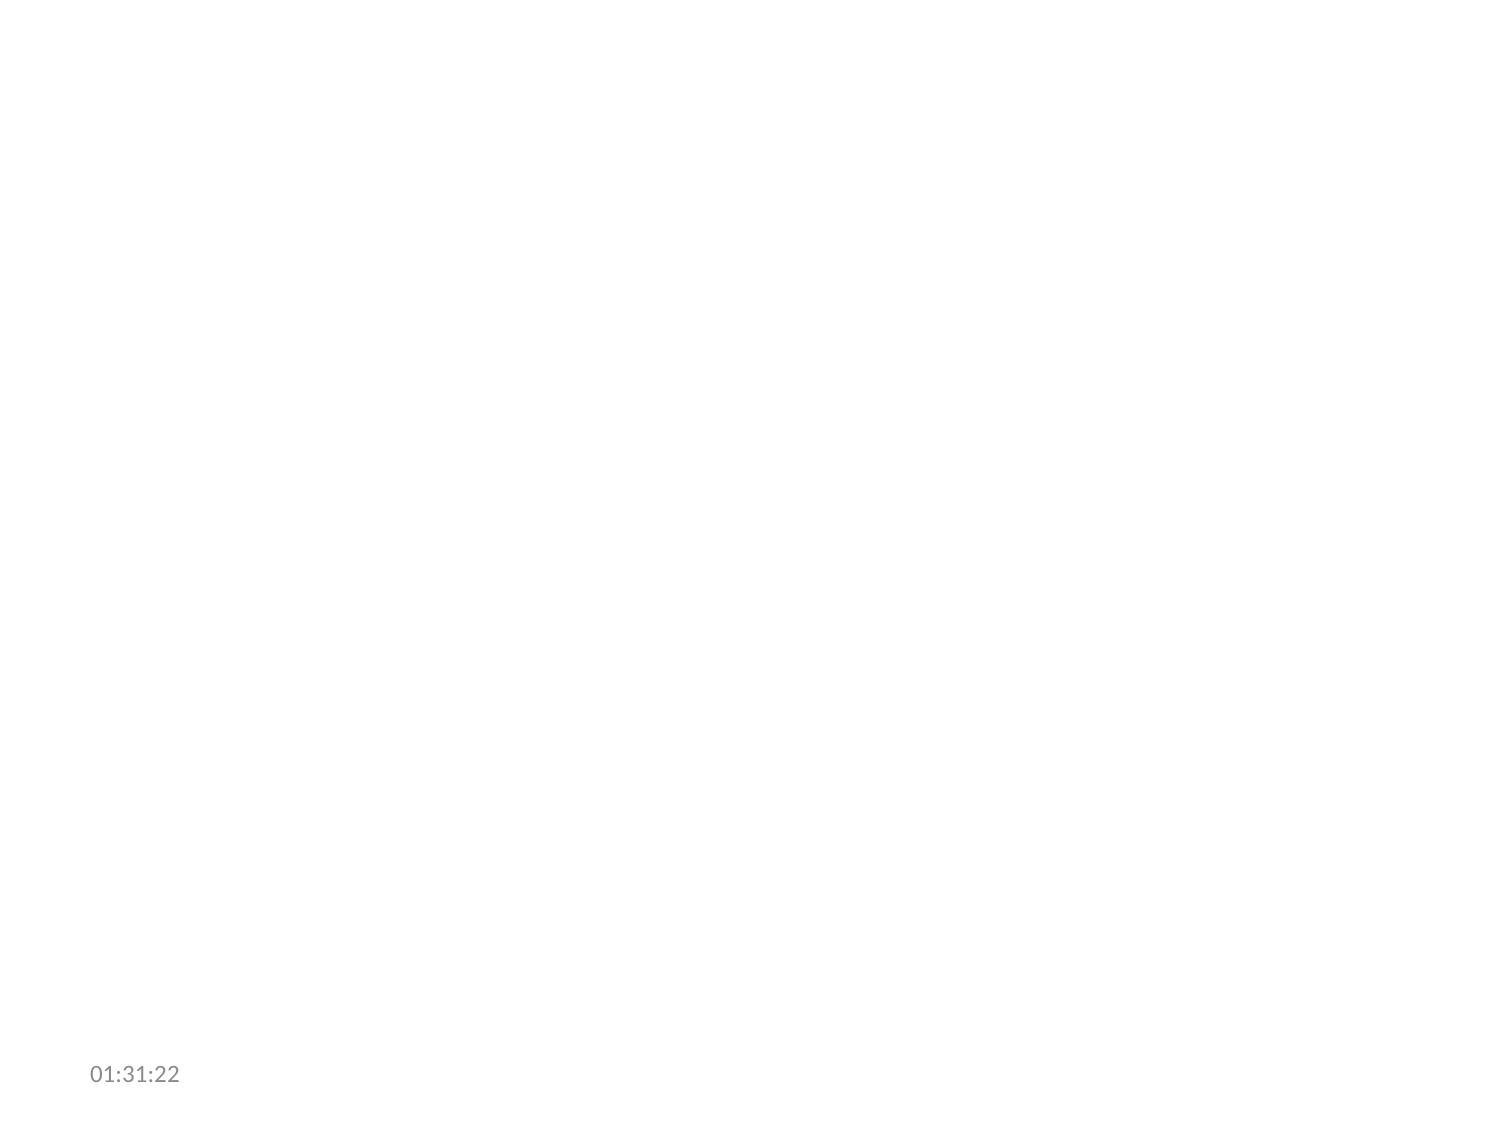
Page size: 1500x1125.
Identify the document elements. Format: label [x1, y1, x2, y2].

slide_number [75, 1042, 425, 1103]
